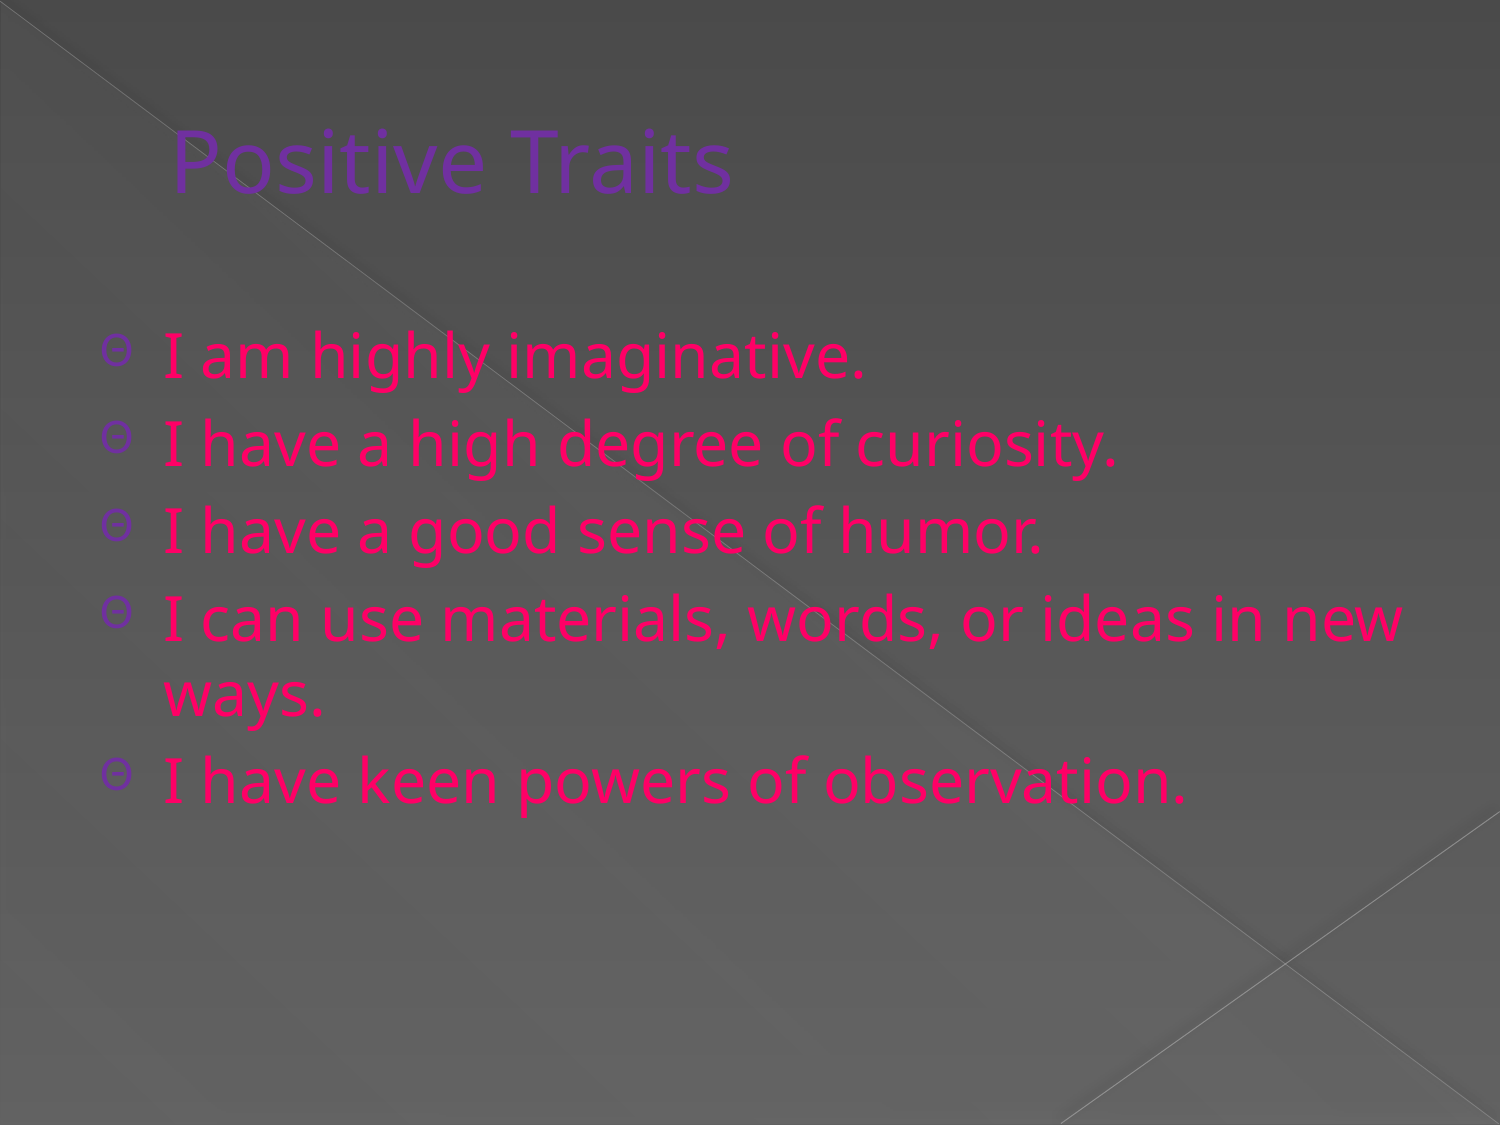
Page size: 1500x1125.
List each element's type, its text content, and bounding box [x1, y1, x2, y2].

list I am highly imaginative. I have a high degree of curiosity. I have a good sense of humor. I can use materials, words, or ideas in new ways. I have keen powers of observation. [75, 308, 1425, 1059]
title Positive Traits [75, 43, 1425, 274]
